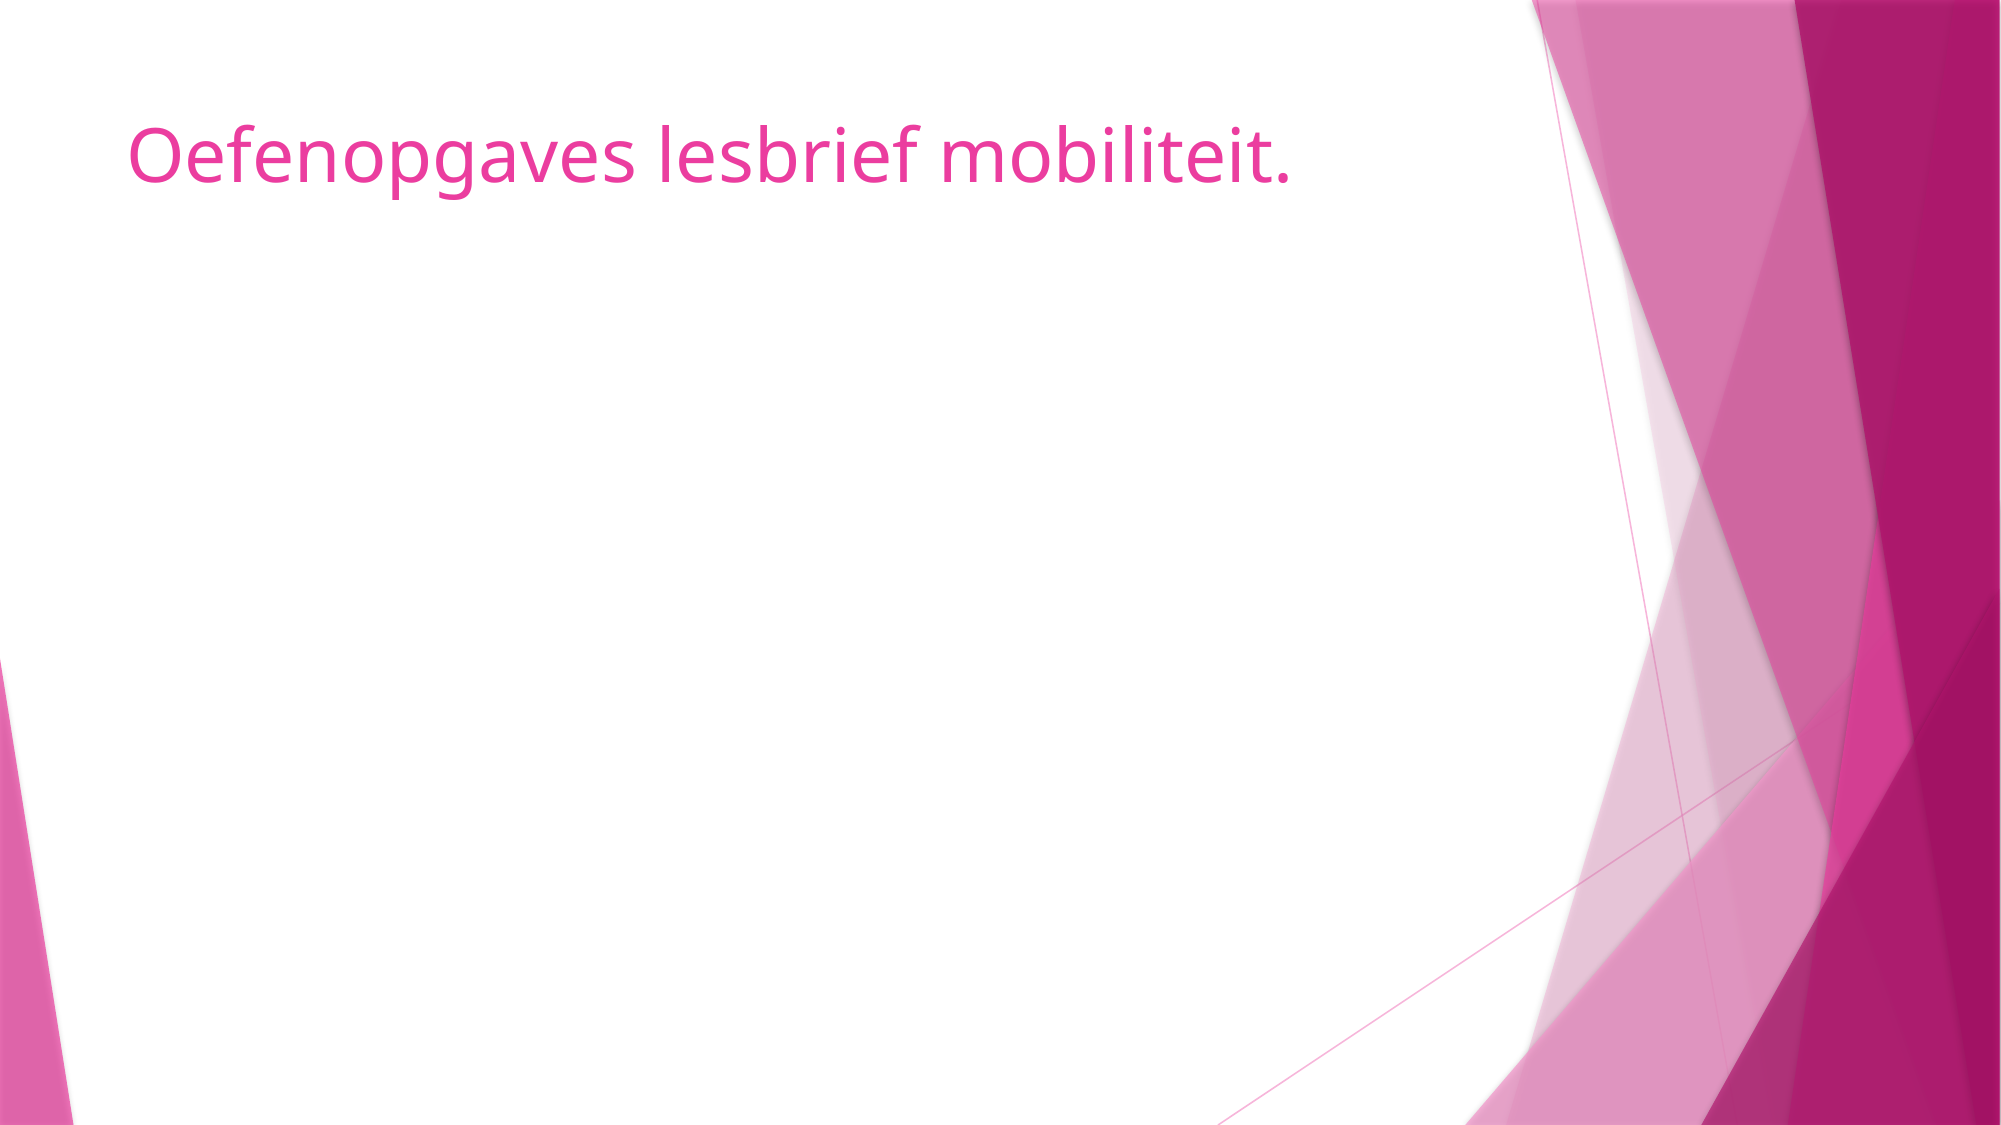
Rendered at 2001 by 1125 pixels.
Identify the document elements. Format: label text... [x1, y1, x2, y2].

title Oefenopgaves lesbrief mobiliteit. [111, 99, 1522, 317]
